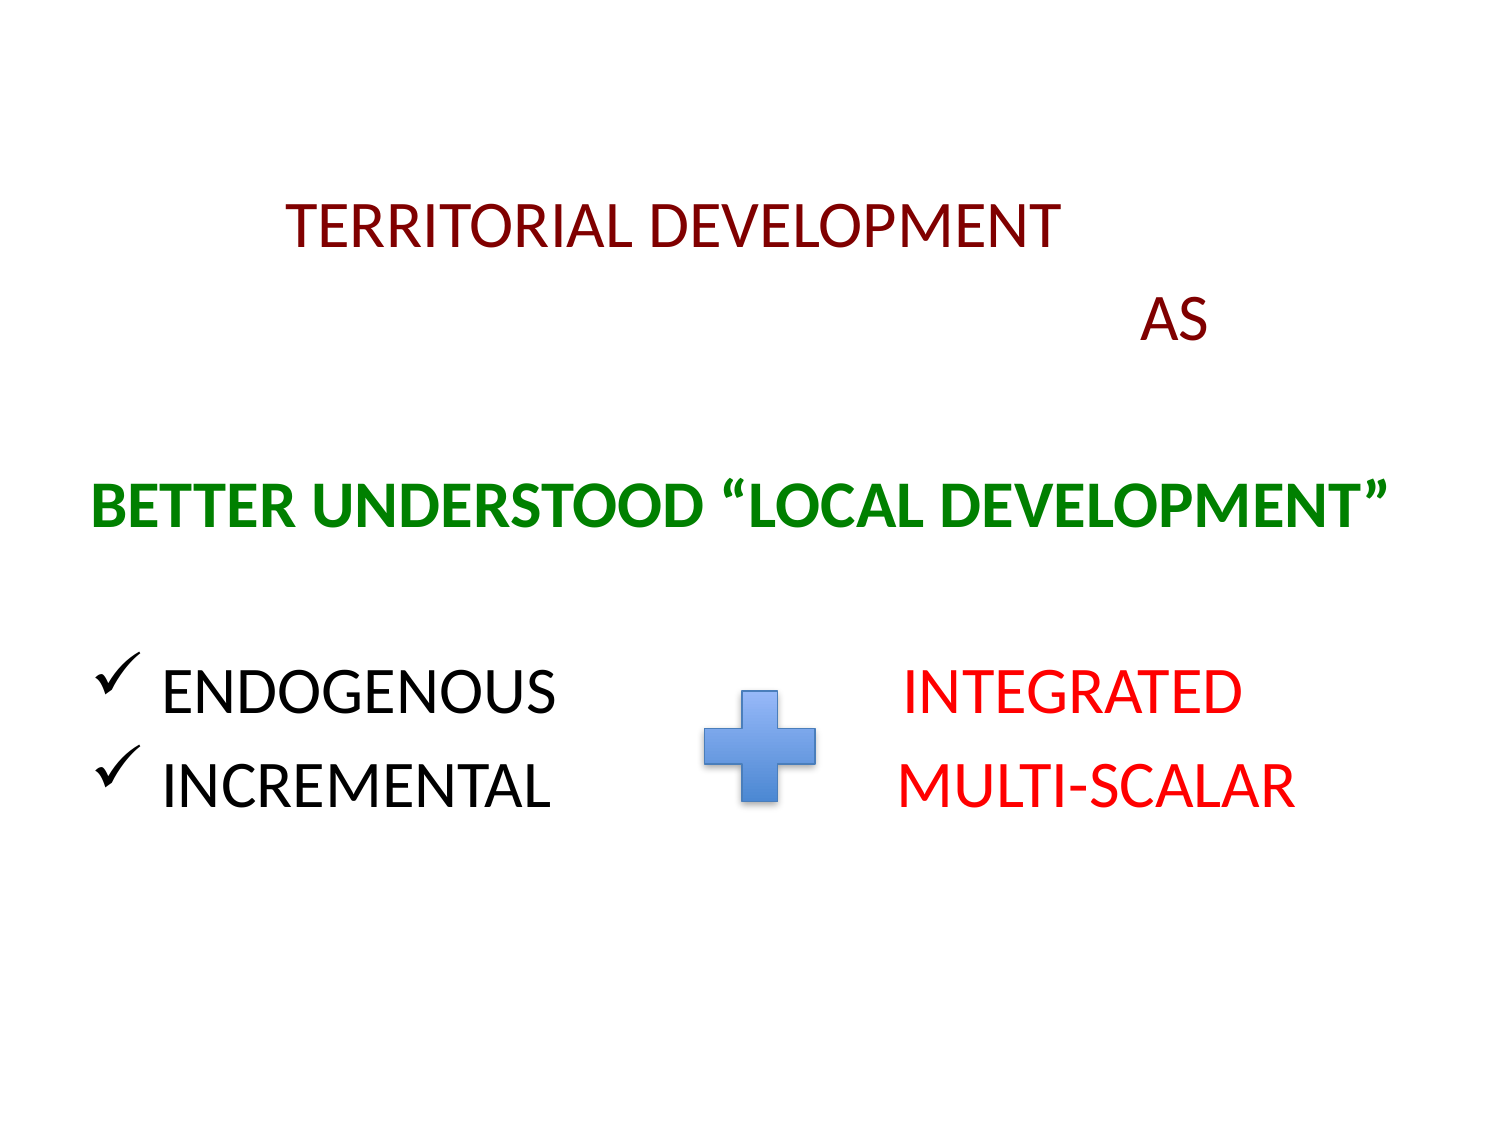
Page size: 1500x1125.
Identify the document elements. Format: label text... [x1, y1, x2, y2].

list TERRITORIAL DEVELOPMENT AS BETTER UNDERSTOOD “LOCAL DEVELOPMENT” ENDOGENOUS INTEGRATED INCREMENTAL MULTI-SCALAR [75, 79, 1425, 1005]
text_box [704, 690, 816, 802]
